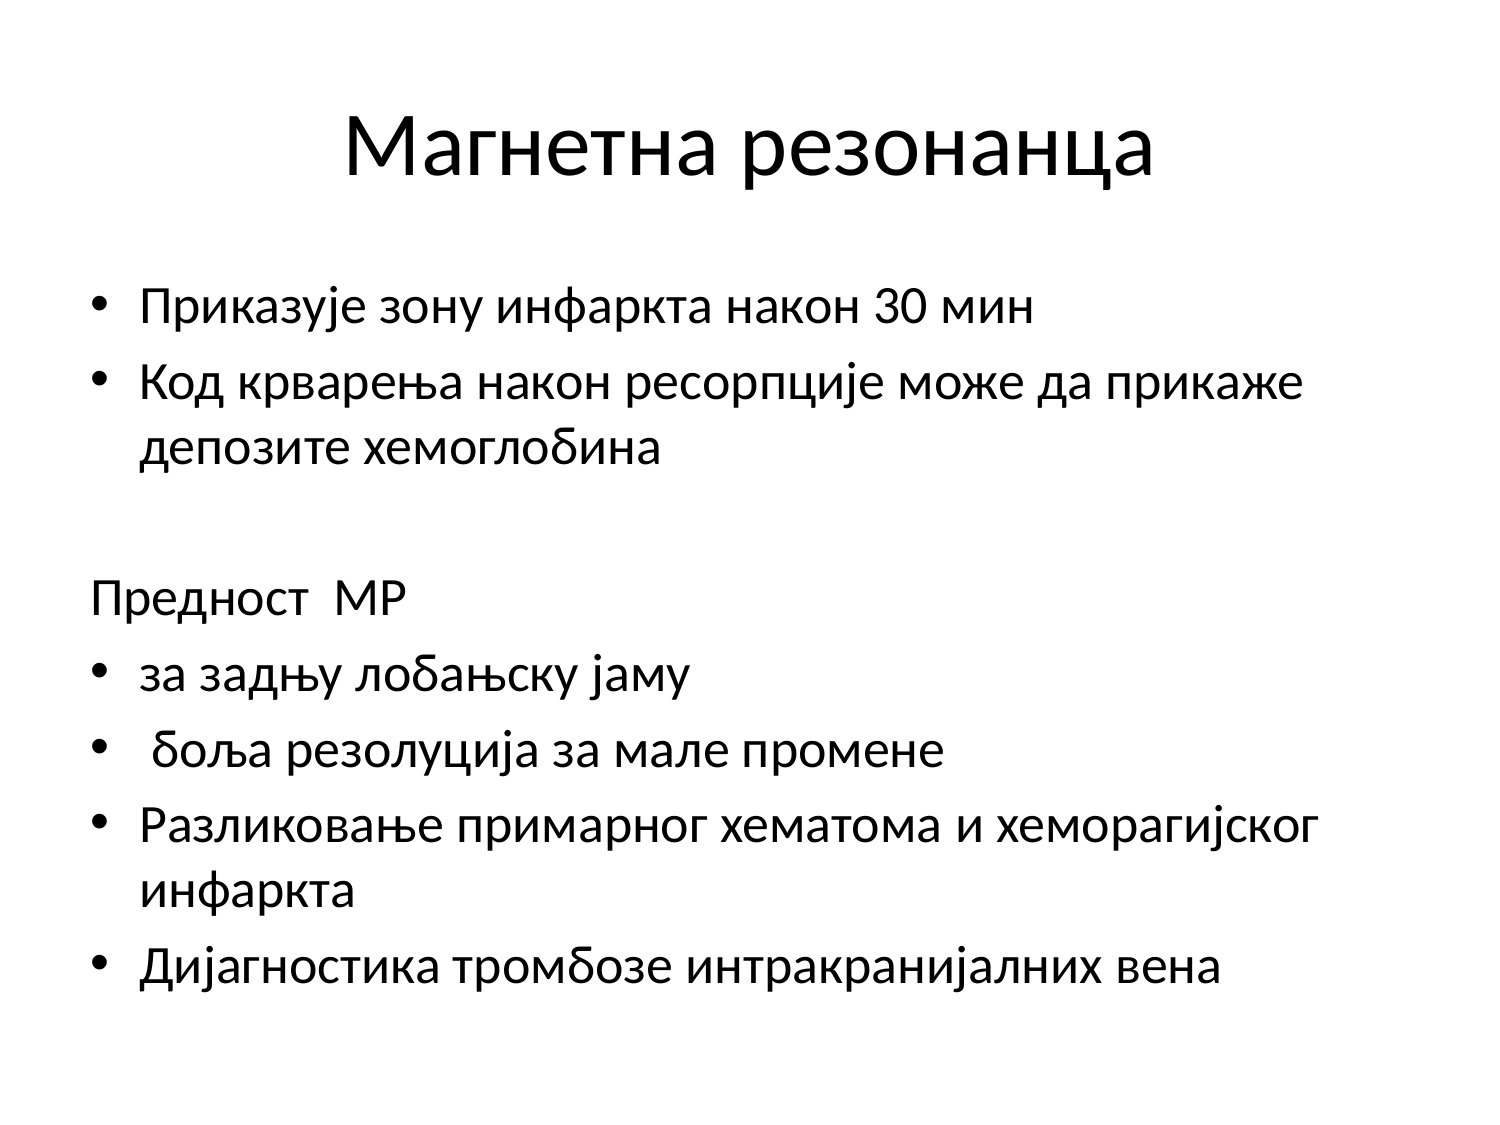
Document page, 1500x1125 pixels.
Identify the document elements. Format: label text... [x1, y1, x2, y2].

list Приказује зону инфаркта након 30 мин Код крварења након ресорпције може да прикаже депозите хемоглобина Предност МР за задњу лобањску јаму боља резолуција за мале промене Разликовање примарног хематома и хеморагијског инфаркта Дијагностика тромбозе интракранијалних вена [75, 262, 1425, 1005]
title Магнетна резонанца [75, 45, 1425, 233]
